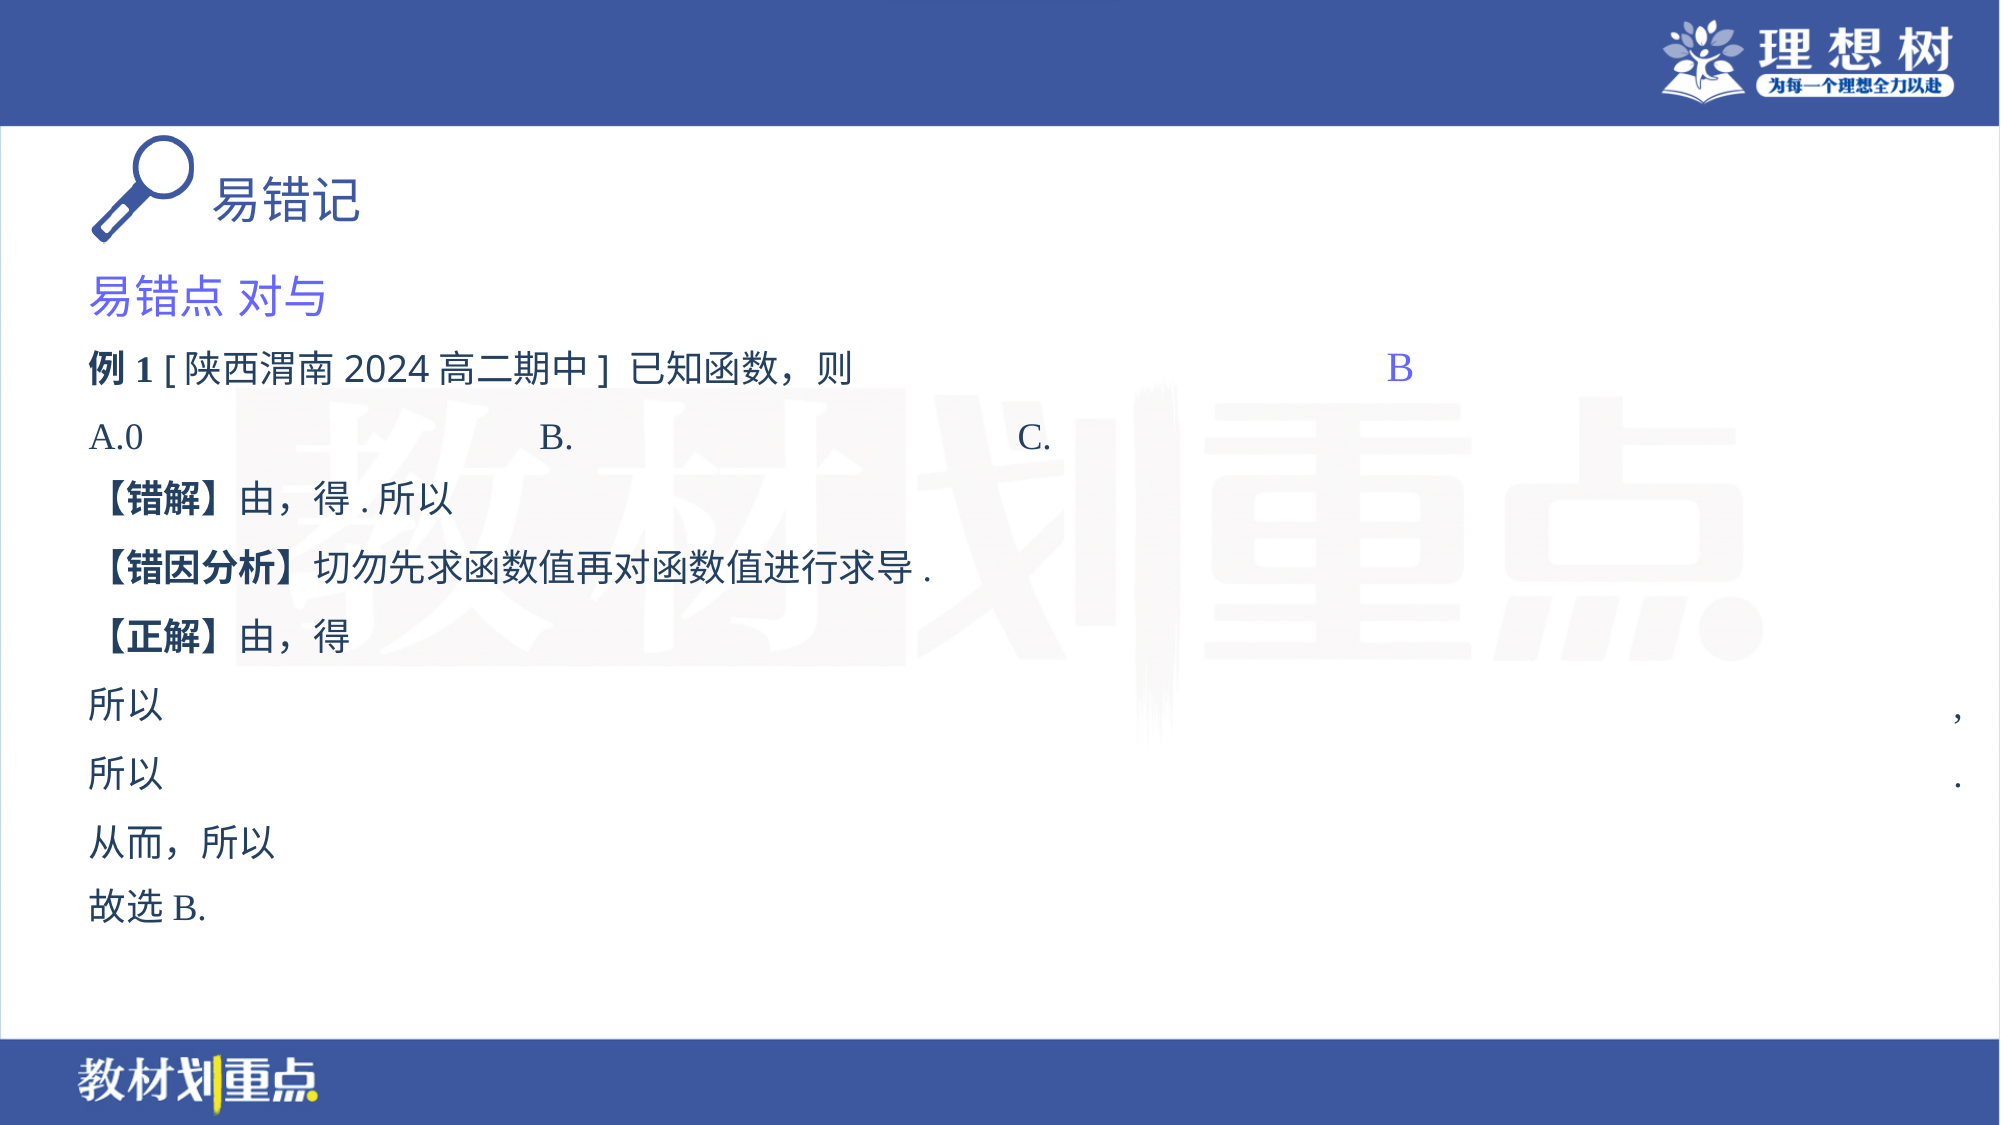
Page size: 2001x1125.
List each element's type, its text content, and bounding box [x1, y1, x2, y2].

picture [0, 0, 2000, 1125]
text_box 易错记 [211, 155, 507, 241]
text_box B [1371, 337, 1430, 388]
